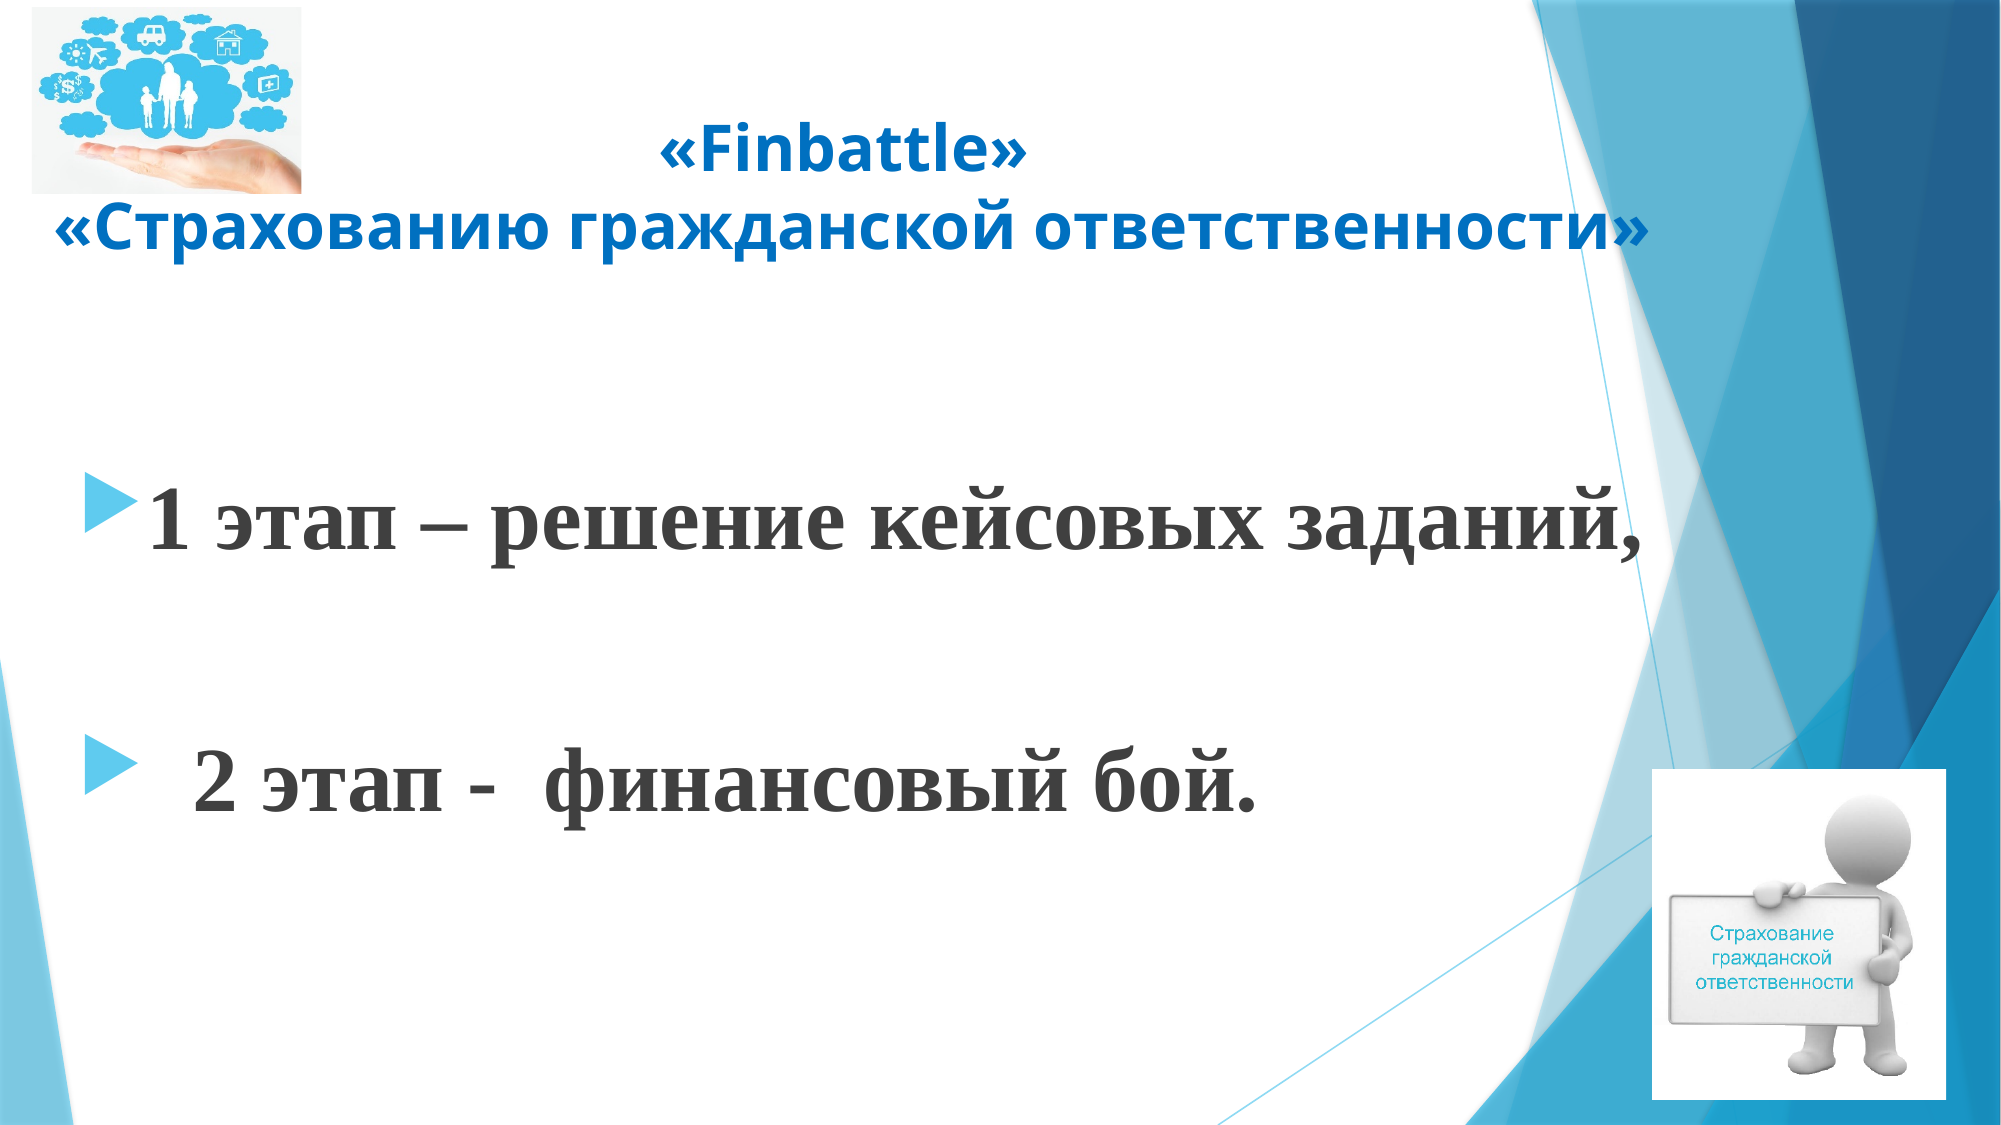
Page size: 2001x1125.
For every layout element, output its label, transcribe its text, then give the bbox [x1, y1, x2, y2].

picture [31, 6, 302, 194]
title «Finbattle» «Страхованию гражданской ответственности» [31, 99, 1673, 317]
picture [1651, 768, 1947, 1101]
list 1 этап – решение кейсовых заданий, 2 этап - финансовый бой. [63, 449, 1673, 919]
